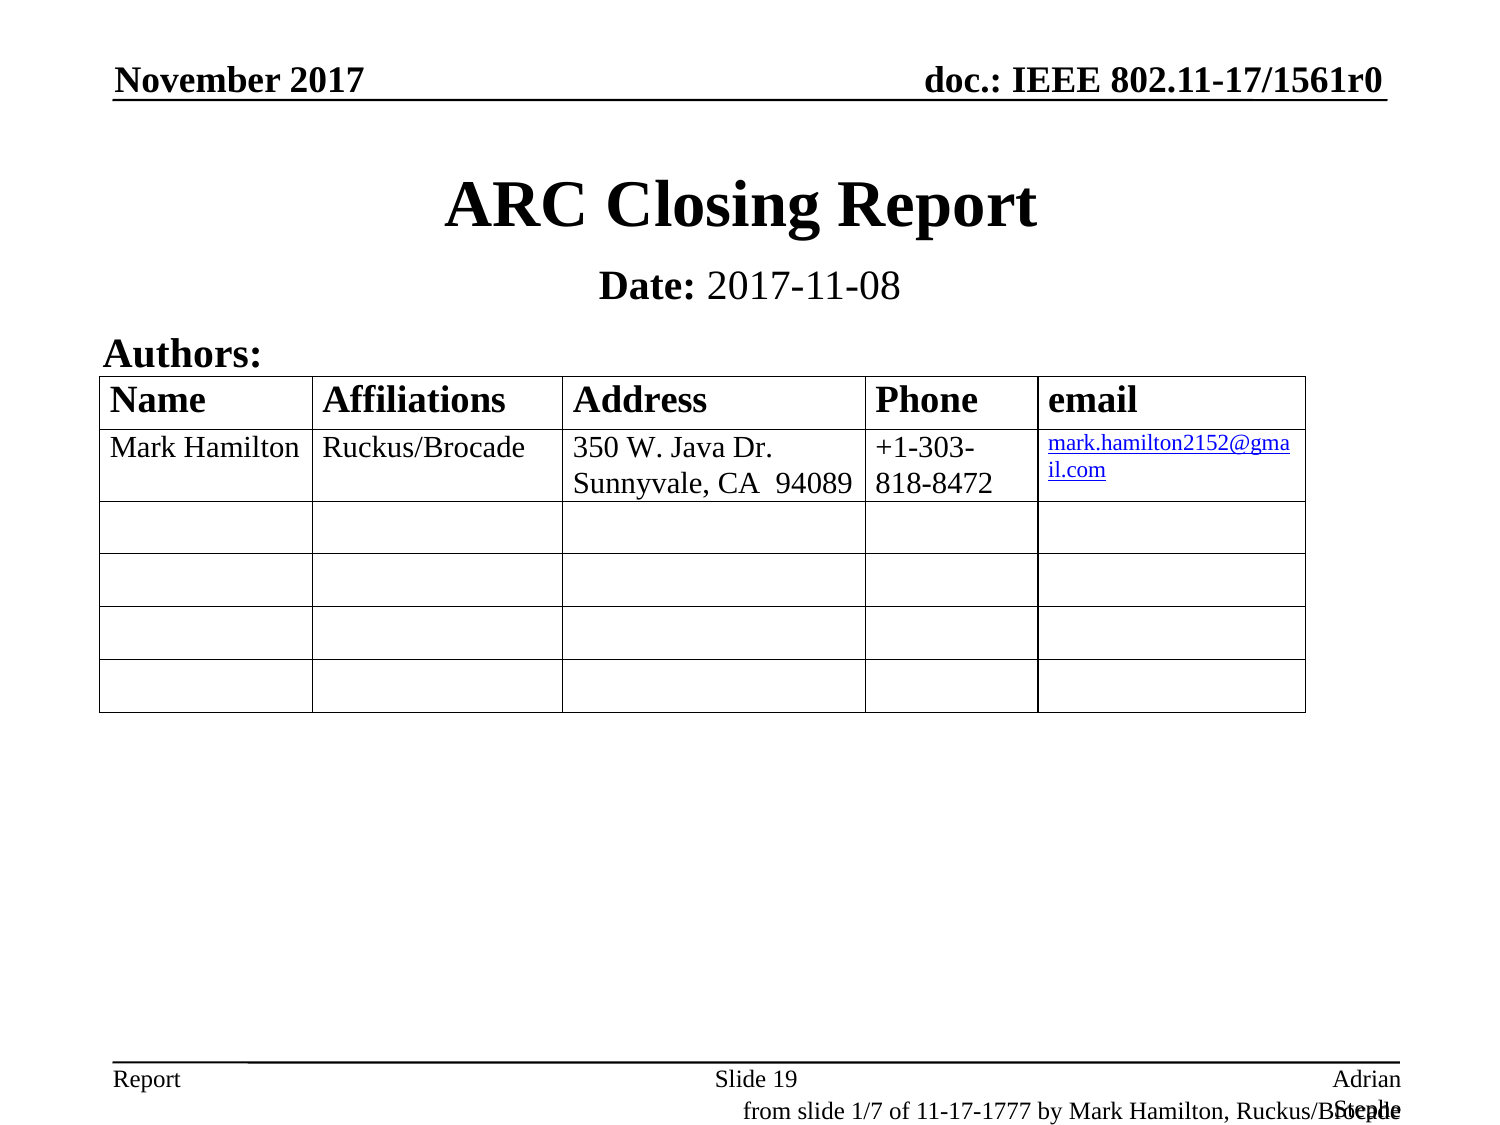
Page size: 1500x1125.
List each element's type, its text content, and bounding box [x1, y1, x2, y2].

text_box from slide 1/7 of 11-17-1777 by Mark Hamilton, Ruckus/Brocade [343, 1087, 1417, 1125]
list Date: 2017-11-08 [112, 249, 1388, 313]
footer Adrian Stephens, Intel Corporation [1324, 1061, 1402, 1093]
slide_number Slide 19 [711, 1061, 801, 1093]
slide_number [114, 54, 374, 101]
title ARC Closing Report [112, 112, 1388, 249]
text_box Authors: [87, 318, 325, 374]
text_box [84, 375, 1336, 812]
